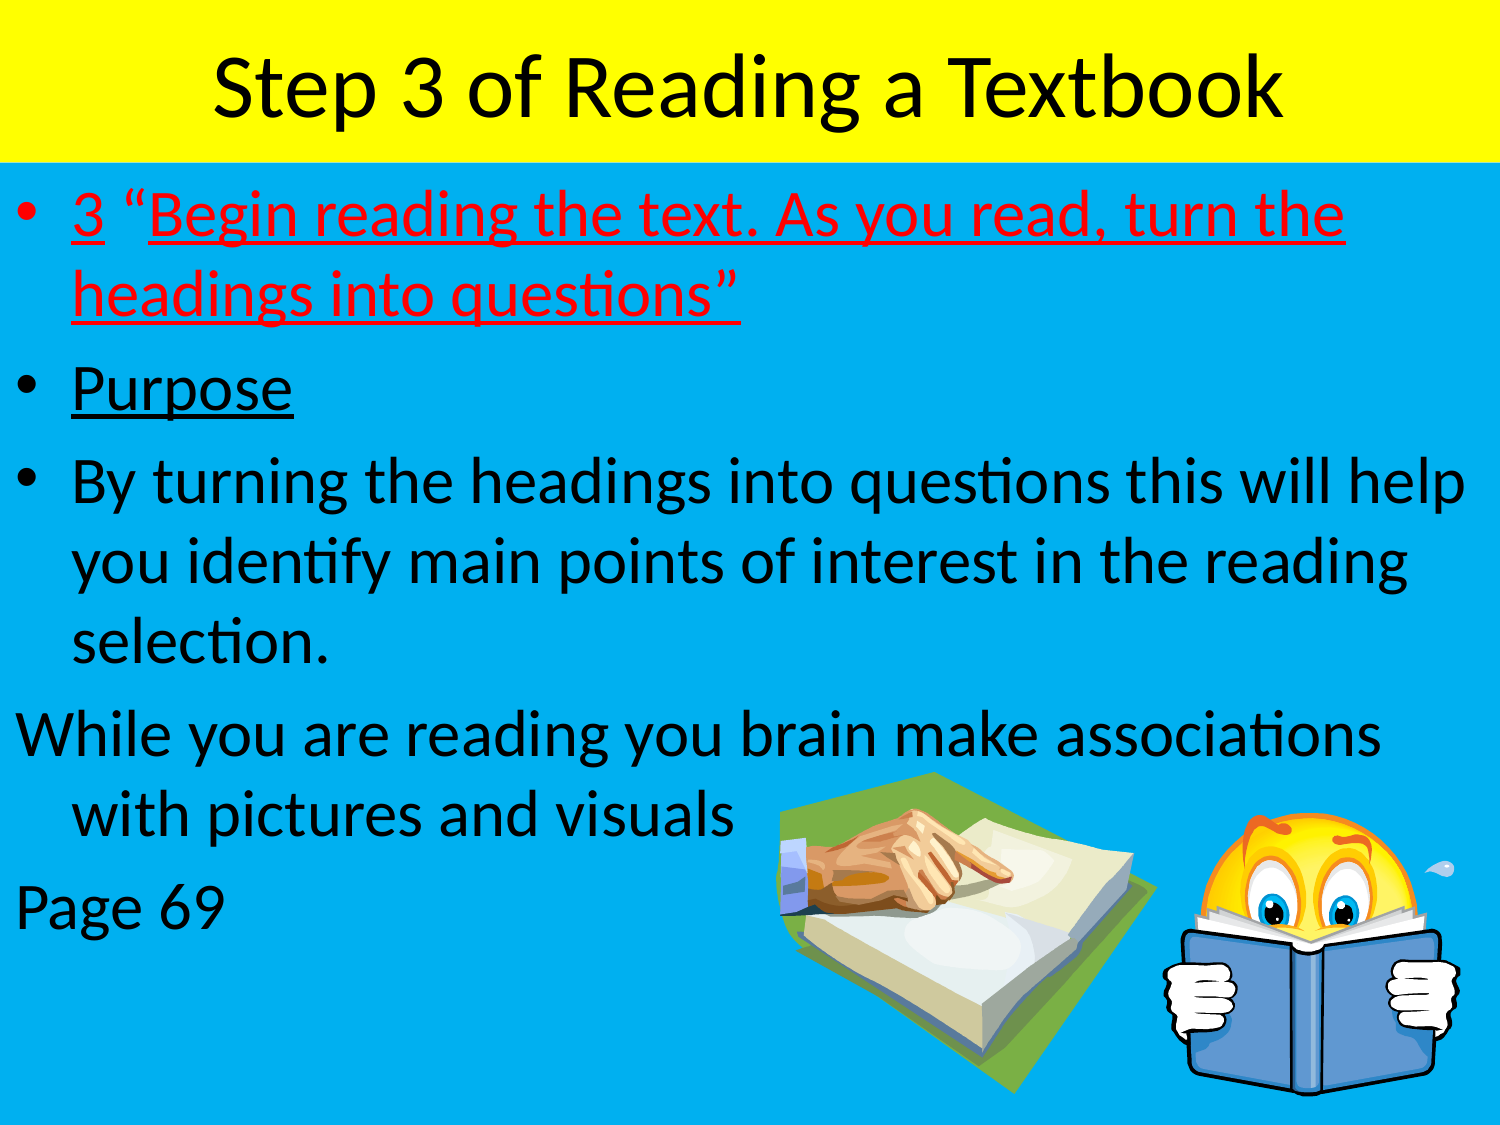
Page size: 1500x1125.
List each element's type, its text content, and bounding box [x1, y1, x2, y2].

picture [777, 773, 1156, 1092]
picture [1428, 862, 1454, 876]
title Step 3 of Reading a Textbook [0, 0, 1500, 162]
list 3 “Begin reading the text. As you read, turn the headings into questions” Purpose By turning the headings into questions this will help you identify main points of interest in the reading selection. While you are reading you brain make associations with pictures and visuals Page 69 [0, 162, 1500, 1125]
picture [1164, 814, 1459, 1095]
